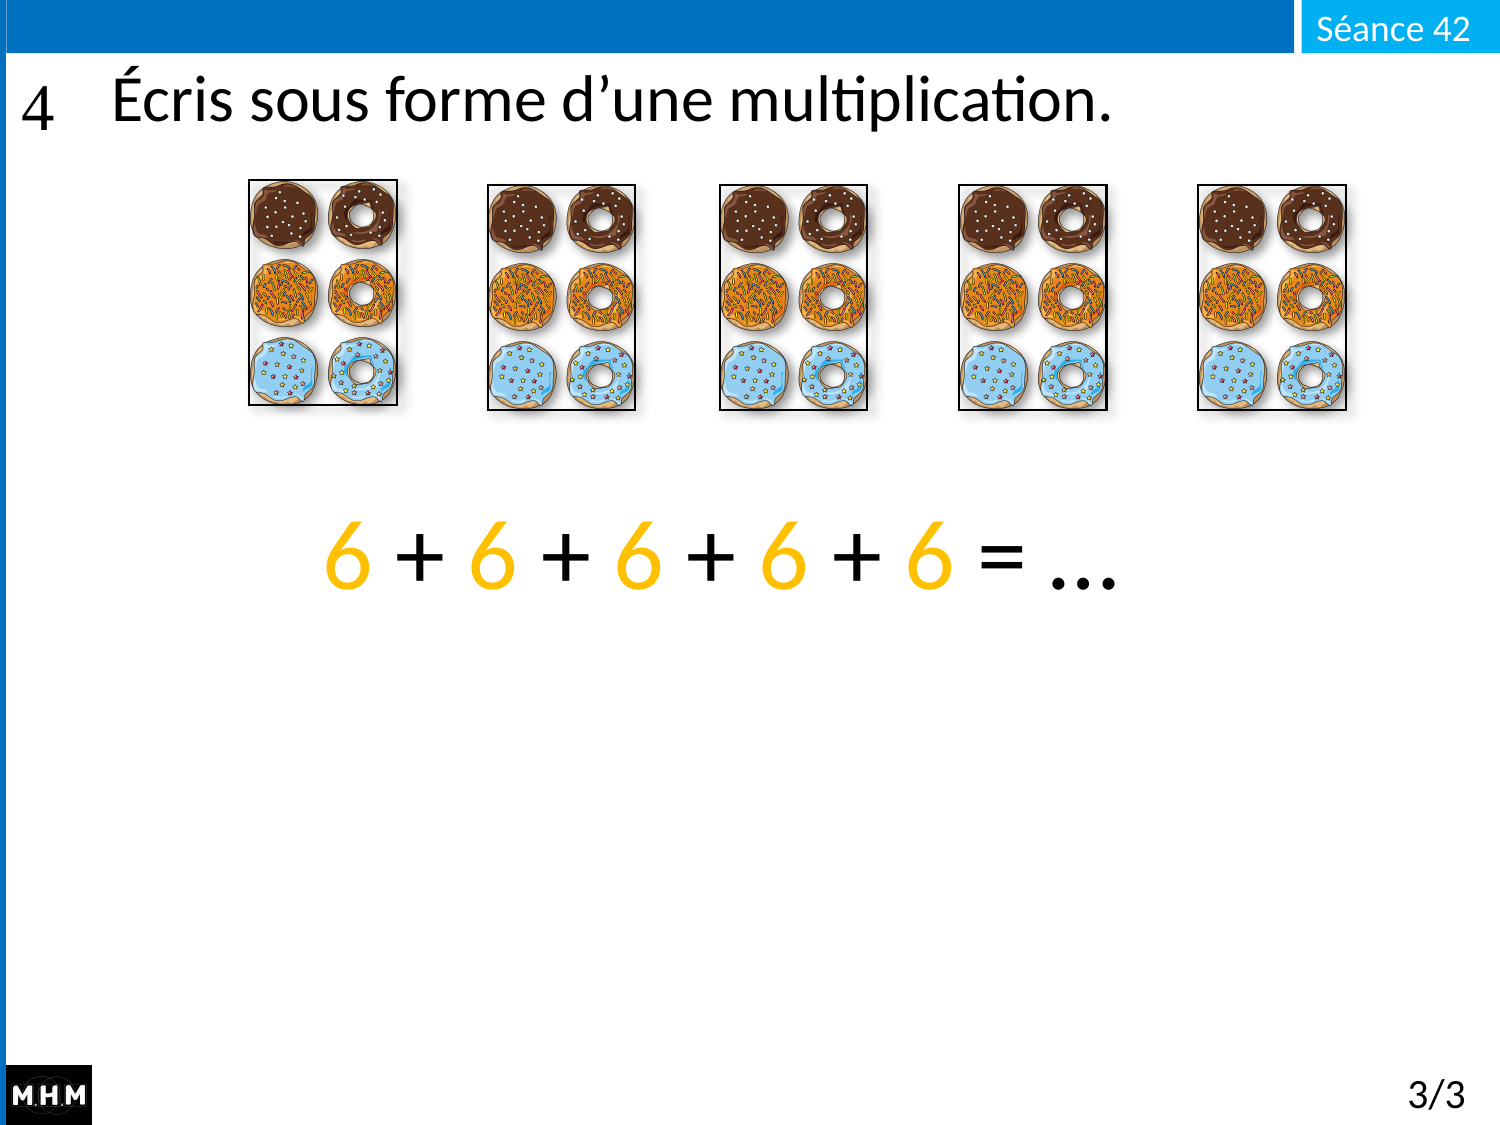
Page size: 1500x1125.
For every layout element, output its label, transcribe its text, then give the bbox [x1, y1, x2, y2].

title Écris sous forme d’une multiplication. [96, 57, 1391, 144]
picture [488, 185, 634, 410]
picture [250, 181, 396, 405]
picture [1199, 185, 1345, 410]
picture [6, 1065, 92, 1125]
picture [959, 185, 1106, 410]
picture [720, 185, 867, 410]
list 3/3 [1373, 1064, 1500, 1125]
text_box 6 + 6 + 6 + 6 + 6 = … [0, 481, 1456, 617]
